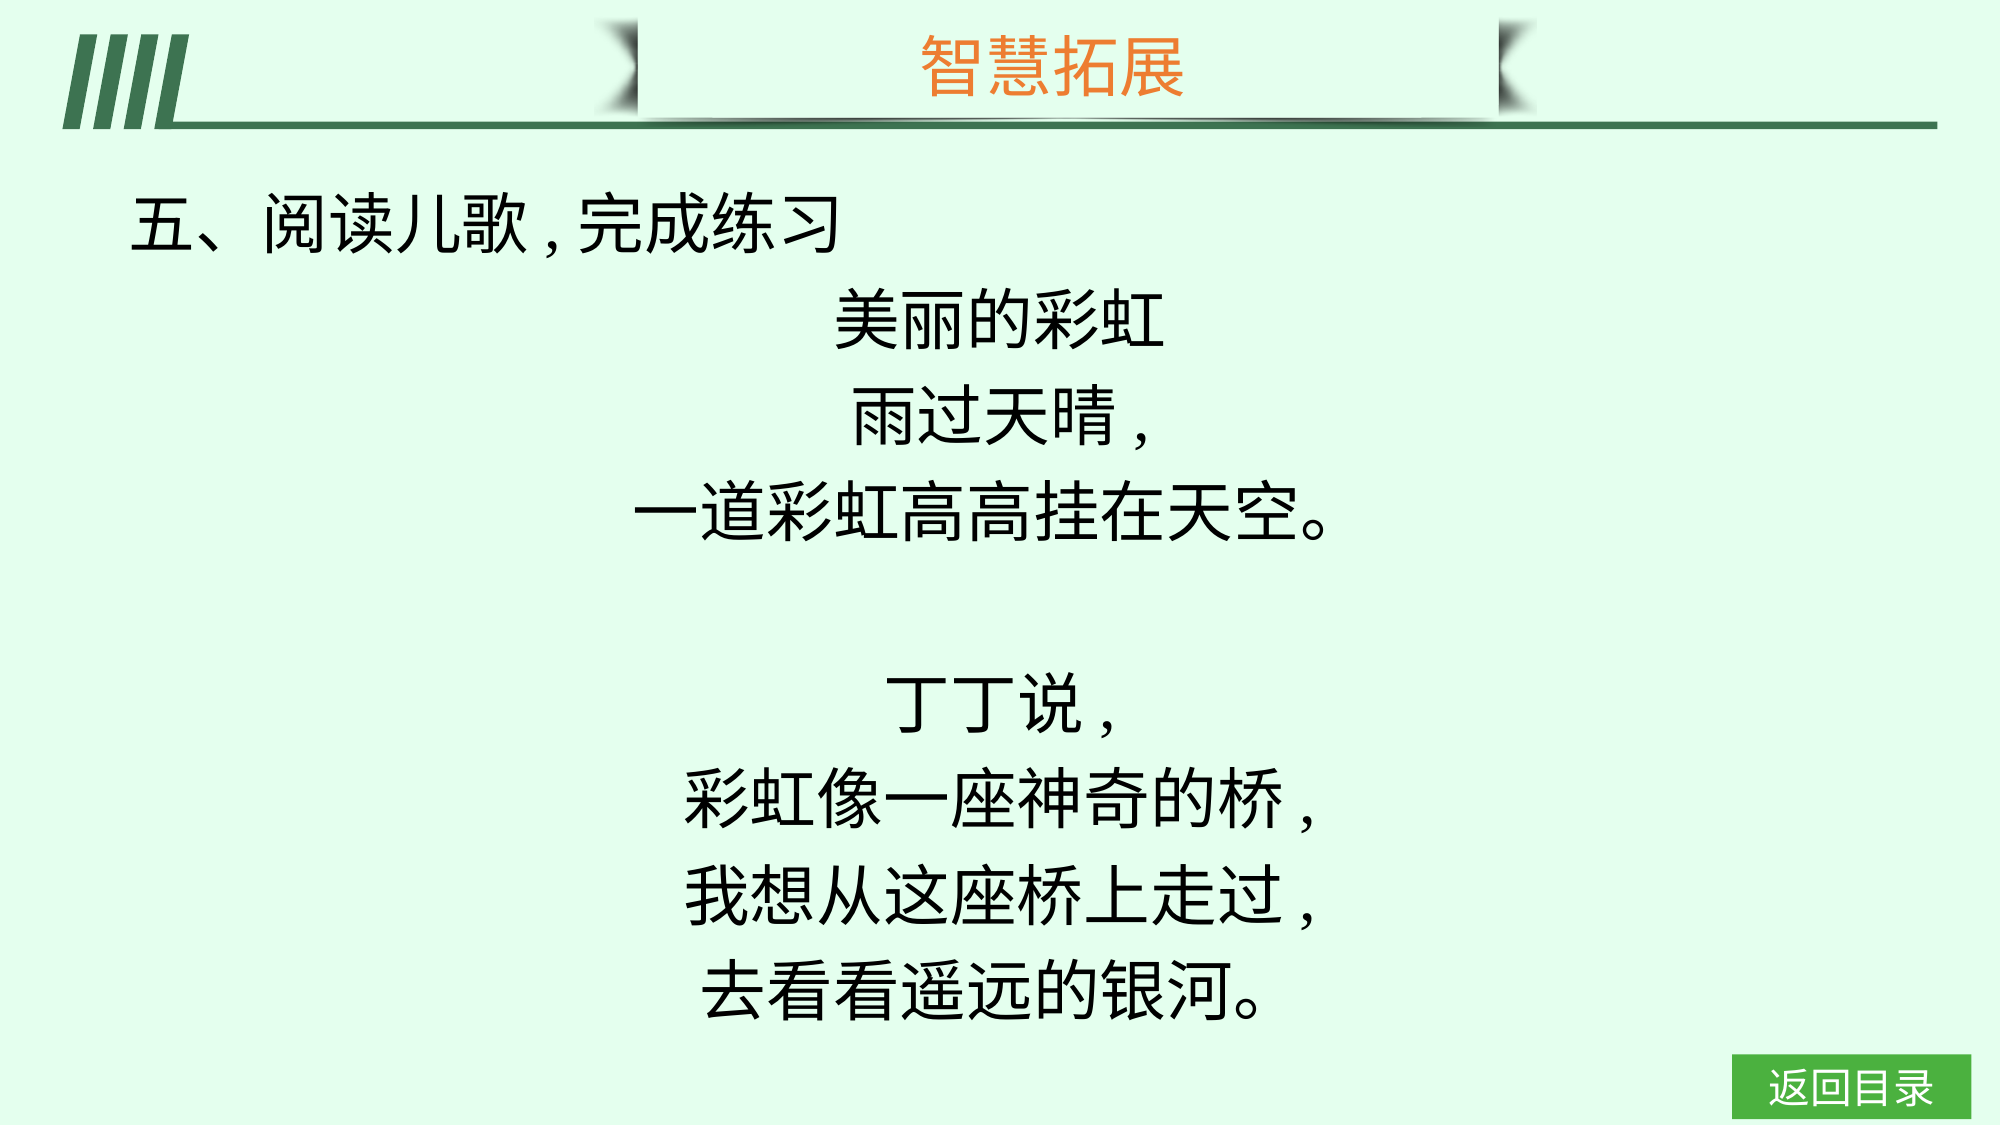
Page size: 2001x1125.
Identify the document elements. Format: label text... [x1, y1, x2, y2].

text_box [594, 16, 1537, 127]
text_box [62, 34, 1938, 130]
text_box 五、阅读儿歌,完成练习 美丽的彩虹 雨过天晴, 一道彩虹高高挂在天空。 丁丁说, 彩虹像一座神奇的桥, 我想从这座桥上走过, 去看看遥远的银河。 [113, 158, 1887, 1037]
